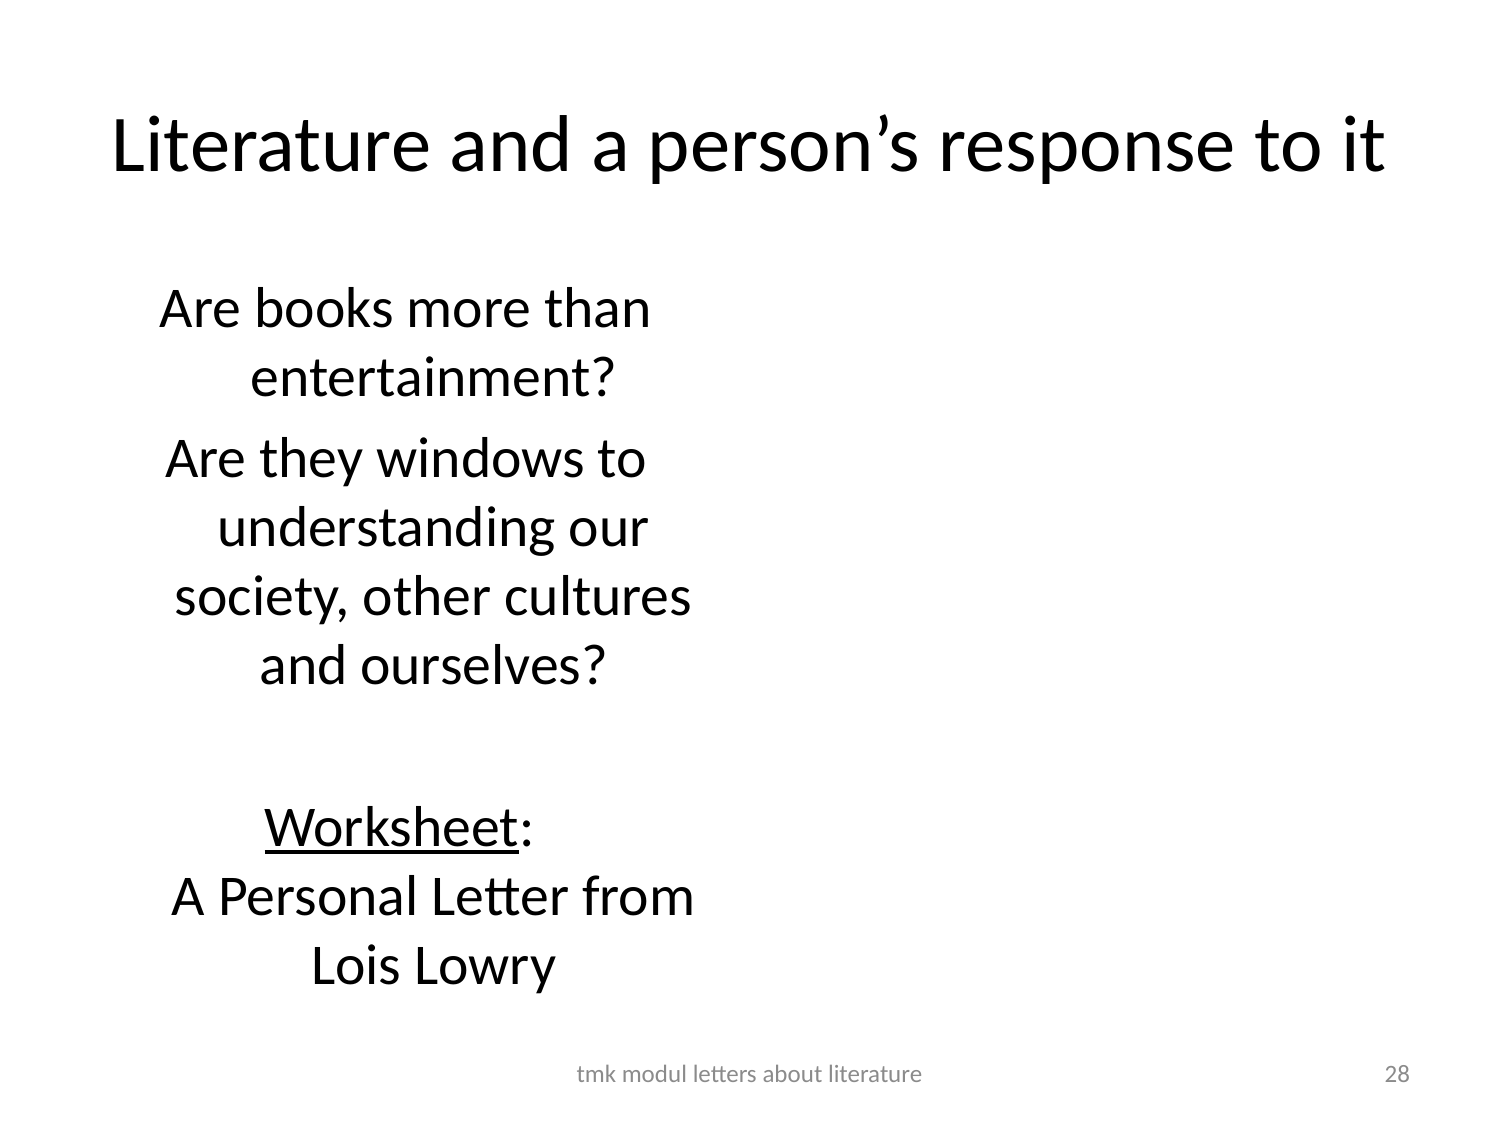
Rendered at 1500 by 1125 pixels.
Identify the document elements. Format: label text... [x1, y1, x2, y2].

slide_number 28 [1074, 1042, 1425, 1103]
footer tmk modul letters about literature [512, 1042, 988, 1103]
list Are books more than entertainment? Are they windows to understanding our society, other cultures and ourselves? Worksheet: A Personal Letter from Lois Lowry [75, 262, 738, 1005]
title Literature and a person’s response to it [75, 45, 1425, 233]
